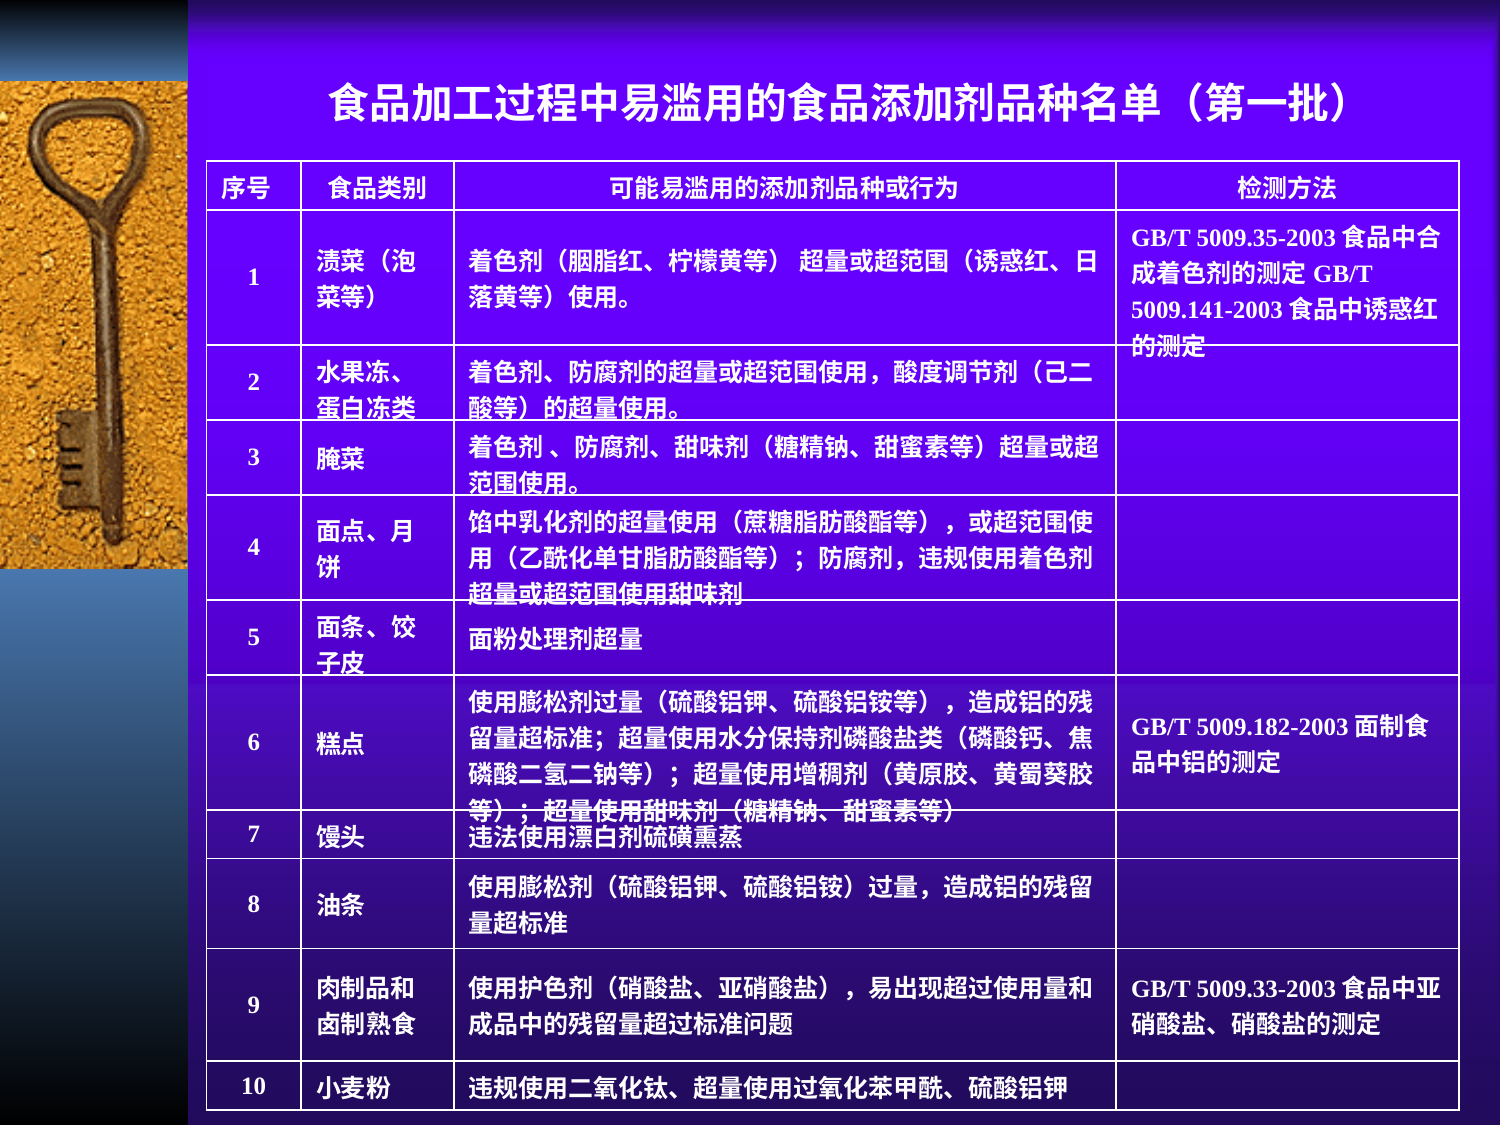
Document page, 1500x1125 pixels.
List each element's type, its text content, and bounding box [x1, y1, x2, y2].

table_header 检测方法 [1117, 162, 1458, 209]
table_cell 违规使用二氧化钛、超量使用过氧化苯甲酰、硫酸铝钾 [455, 1062, 1115, 1109]
table_cell 使用膨松剂过量（硫酸铝钾、硫酸铝铵等），造成铝的残留量超标准；超量使用水分保持剂磷酸盐类（磷酸钙、焦磷酸二氢二钠等）；超量使用增稠剂（黄原胶、黄蜀葵胶等）；超量使用甜味剂（糖精钠、甜蜜素等） [455, 676, 1115, 809]
table_cell 使用护色剂（硝酸盐、亚硝酸盐），易出现超过使用量和成品中的残留量超过标准问题 [455, 949, 1115, 1060]
table_cell [1117, 1062, 1458, 1109]
table_cell 水果冻、蛋白冻类 [302, 346, 453, 419]
table_header 食品类别 [302, 162, 453, 209]
table_cell 着色剂（胭脂红、柠檬黄等） 超量或超范围（诱惑红、日落黄等）使用。 [455, 211, 1115, 344]
table_cell 违法使用漂白剂硫磺熏蒸 [455, 811, 1115, 858]
table_cell 2 [207, 346, 300, 419]
table_cell 腌菜 [302, 421, 453, 494]
table_cell 3 [207, 421, 300, 494]
list [64, 975, 1391, 1125]
table_cell 着色剂 、防腐剂、甜味剂（糖精钠、甜蜜素等）超量或超范围使用。 [455, 421, 1115, 494]
table_cell 9 [207, 949, 300, 1060]
table_cell [1117, 496, 1458, 599]
table_cell [1117, 859, 1458, 948]
table_cell [1117, 601, 1458, 674]
table_cell GB/T 5009.35-2003食品中合成着色剂的测定GB/T 5009.141-2003食品中诱惑红的测定 [1117, 211, 1458, 344]
table_cell 7 [207, 811, 300, 858]
table_cell GB/T 5009.33-2003食品中亚硝酸盐、硝酸盐的测定 [1117, 949, 1458, 1060]
table_cell 10 [207, 1062, 300, 1109]
table_cell 面条、饺子皮 [302, 601, 453, 674]
table_cell 渍菜（泡菜等） [302, 211, 453, 344]
table_cell 面粉处理剂超量 [455, 601, 1115, 674]
table_cell 1 [207, 211, 300, 344]
table_cell [1117, 346, 1458, 419]
table_cell 5 [207, 601, 300, 674]
table_cell [1117, 811, 1458, 858]
table_cell 着色剂、防腐剂的超量或超范围使用，酸度调节剂（己二酸等）的超量使用。 [455, 346, 1115, 419]
table_cell 小麦粉 [302, 1062, 453, 1109]
table_cell 面点、月饼 [302, 496, 453, 599]
table_cell 8 [207, 859, 300, 948]
table_cell 馅中乳化剂的超量使用（蔗糖脂肪酸酯等），或超范围使用（乙酰化单甘脂肪酸酯等）；防腐剂，违规使用着色剂超量或超范围使用甜味剂 [455, 496, 1115, 599]
table_cell 4 [207, 496, 300, 599]
table_cell [1117, 421, 1458, 494]
table_header 可能易滥用的添加剂品种或行为 [455, 162, 1115, 209]
table_cell GB/T 5009.182-2003面制食品中铝的测定 [1117, 676, 1458, 809]
text_box 食品加工过程中易滥用的食品添加剂品种名单（第一批） [312, 69, 1412, 160]
table_header 序号 [207, 162, 300, 209]
table_cell 馒头 [302, 811, 453, 858]
table_cell 肉制品和卤制熟食 [302, 949, 453, 1060]
table_cell 糕点 [302, 676, 453, 809]
picture [0, 0, 1500, 1125]
table_cell 使用膨松剂（硫酸铝钾、硫酸铝铵）过量，造成铝的残留量超标准 [455, 859, 1115, 948]
table_cell 油条 [302, 859, 453, 948]
table_cell 6 [207, 676, 300, 809]
